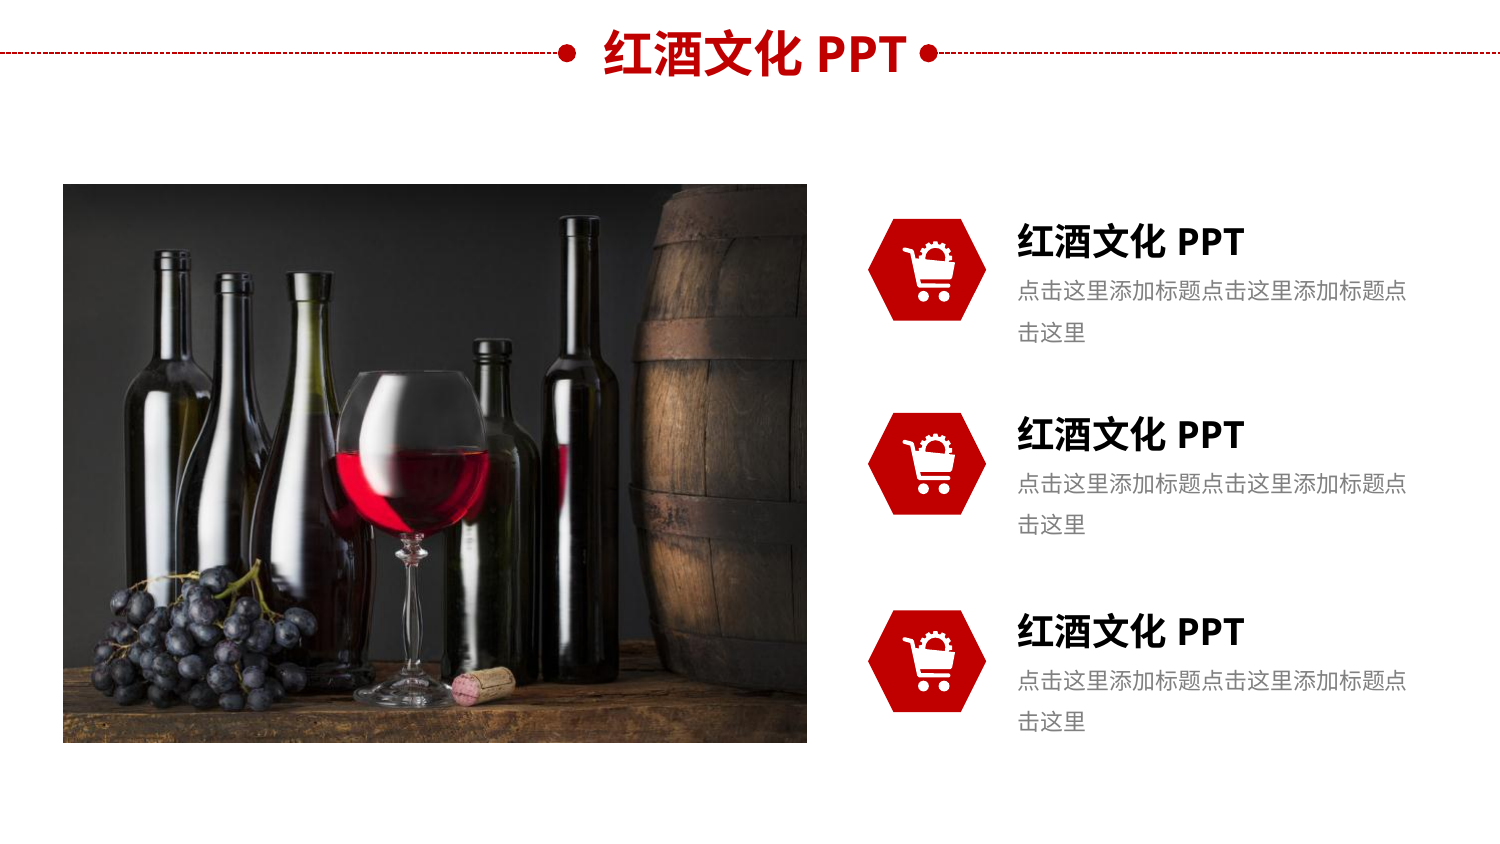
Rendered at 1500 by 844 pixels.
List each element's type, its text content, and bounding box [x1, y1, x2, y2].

picture [63, 184, 807, 744]
text_box 红酒文化PPT 点击这里添加标题点击这里添加标题点击这里 [1009, 384, 1436, 542]
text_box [901, 433, 956, 495]
text_box [866, 216, 989, 323]
text_box 红酒文化PPT 点击这里添加标题点击这里添加标题点击这里 [1009, 581, 1436, 740]
text_box 红酒文化PPT 点击这里添加标题点击这里添加标题点击这里 [1009, 191, 1436, 350]
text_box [901, 630, 956, 692]
text_box [866, 410, 989, 517]
text_box 红酒文化PPT [583, 15, 928, 91]
text_box [555, 42, 579, 65]
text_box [901, 241, 956, 302]
text_box [917, 42, 940, 65]
text_box [866, 608, 989, 715]
